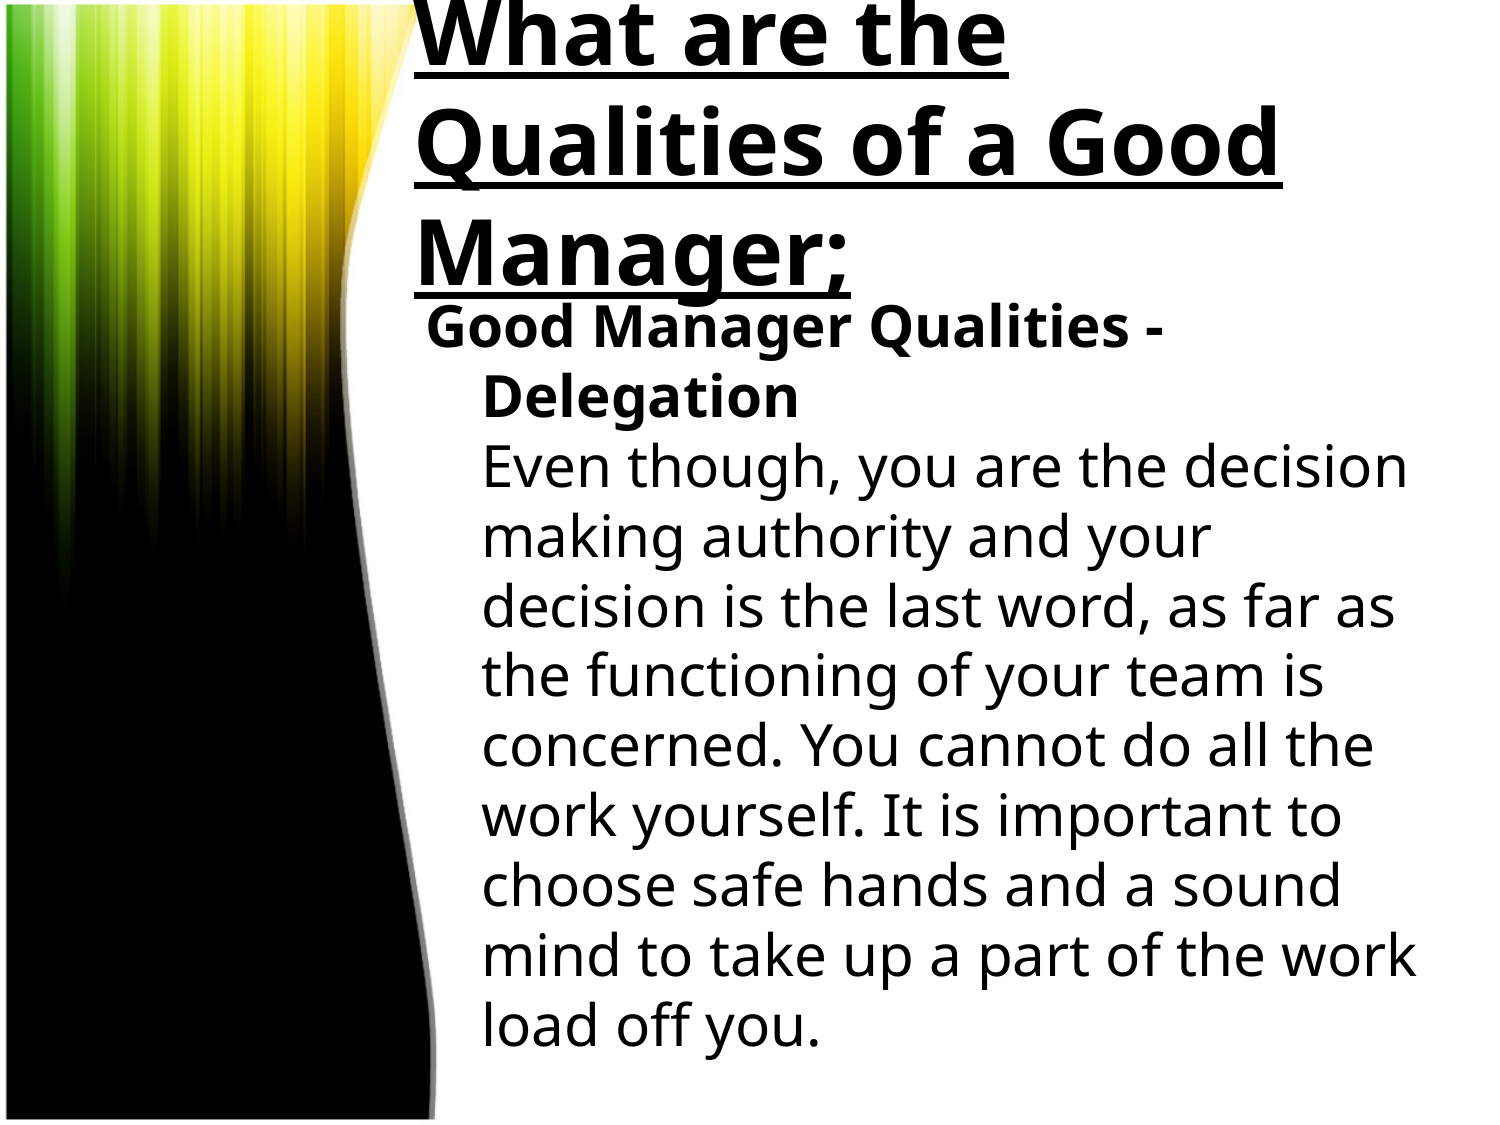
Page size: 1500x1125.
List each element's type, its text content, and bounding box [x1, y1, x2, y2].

title What are the Qualities of a Good Manager; [398, 44, 1426, 233]
picture [0, 0, 1500, 1125]
list Good Manager Qualities - Delegation Even though, you are the decision making authority and your decision is the last word, as far as the functioning of your team is concerned. You cannot do all the work yourself. It is important to choose safe hands and a sound mind to take up a part of the work load off you. [409, 280, 1437, 1024]
